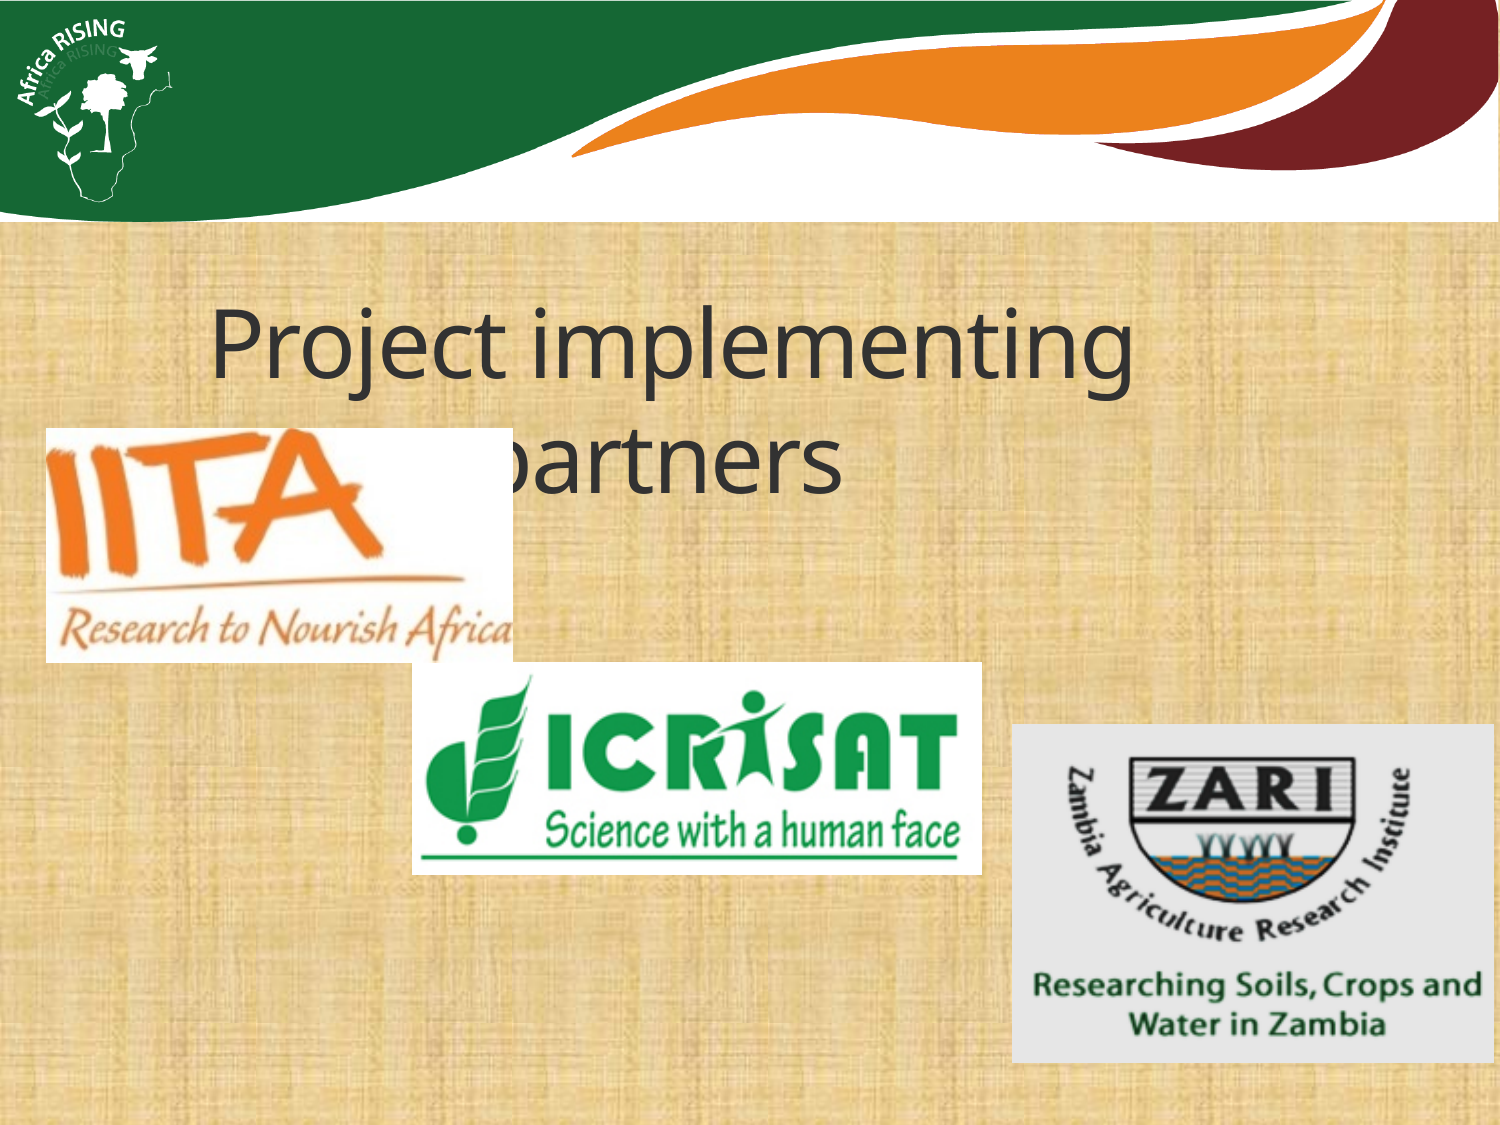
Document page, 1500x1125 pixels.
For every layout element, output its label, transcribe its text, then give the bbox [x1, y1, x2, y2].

title Project implementing partners [46, 275, 1297, 463]
picture [0, 0, 1500, 1125]
